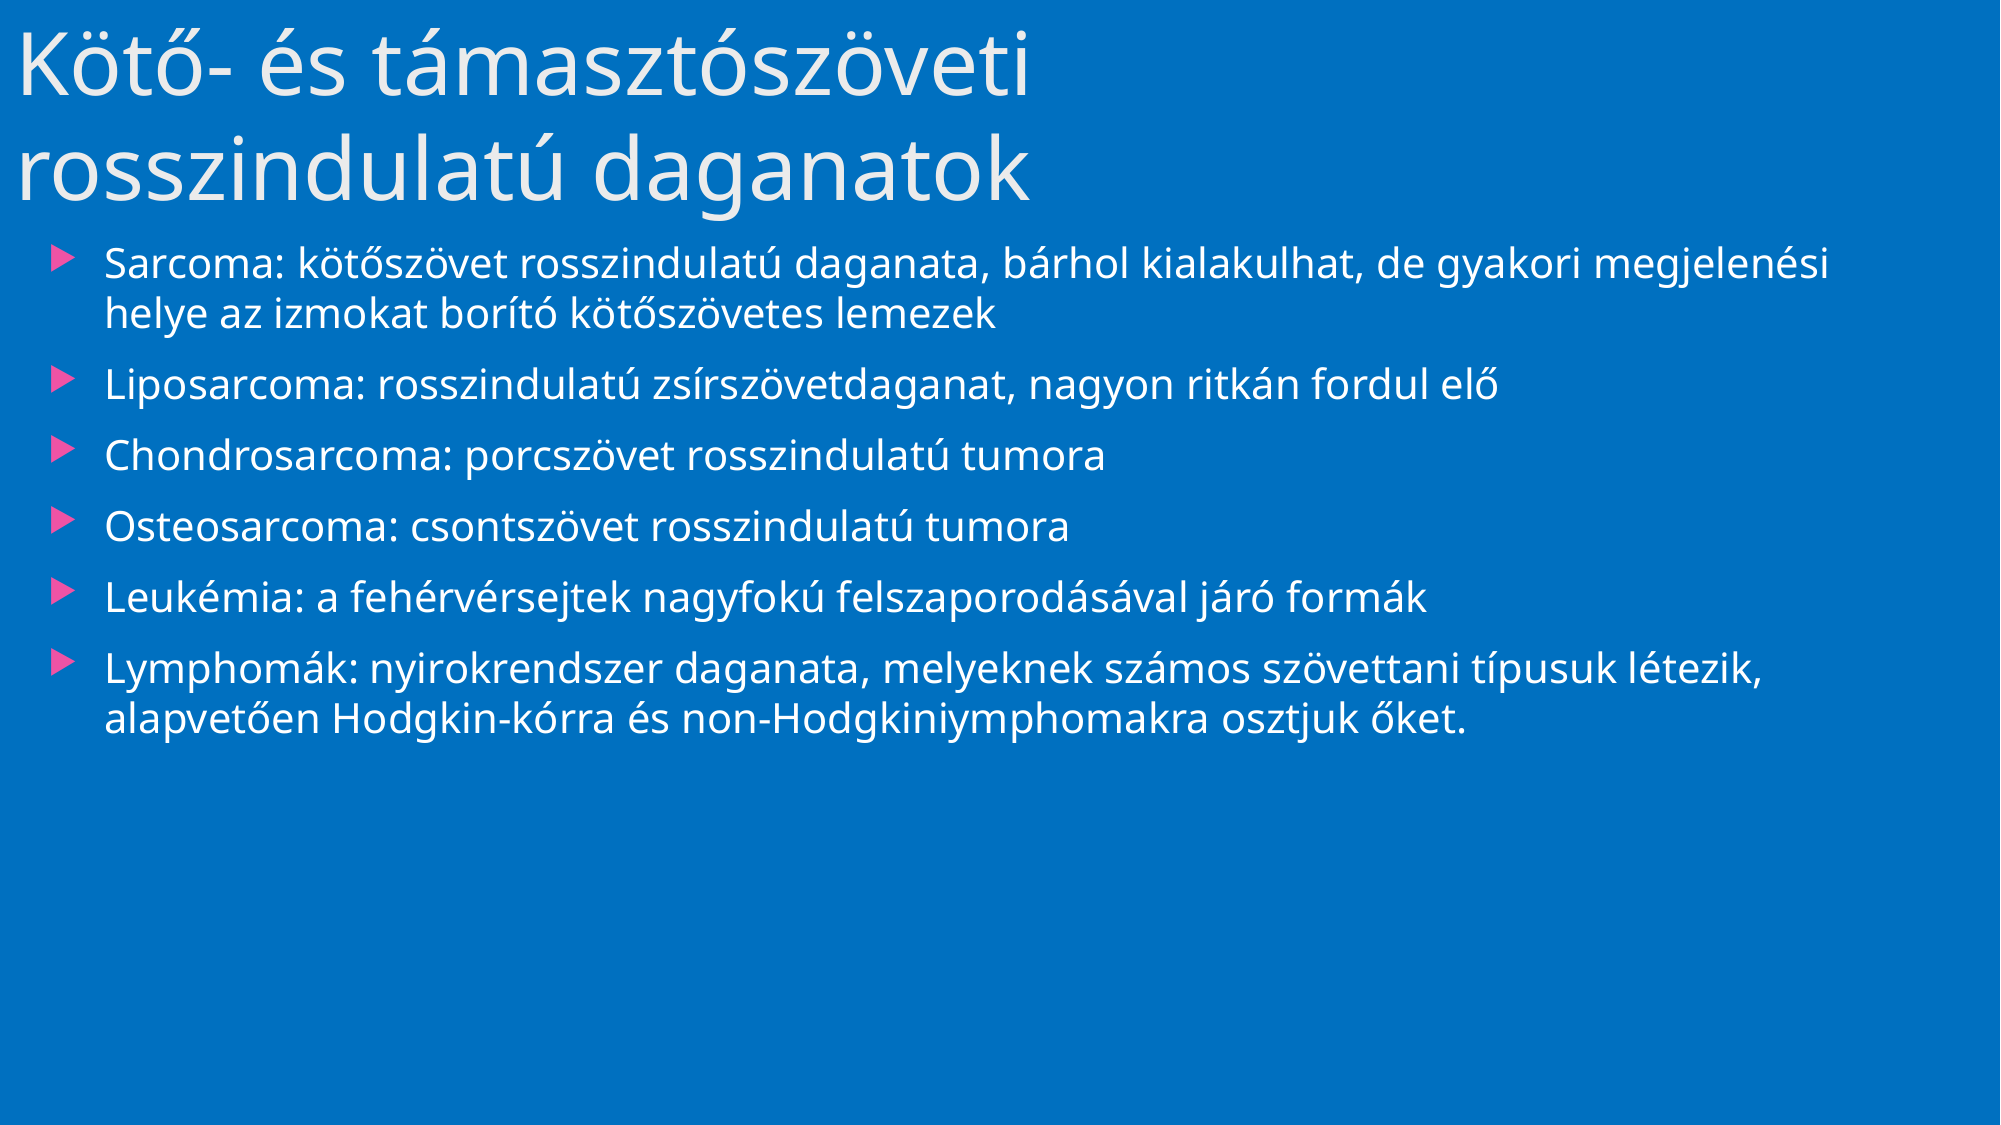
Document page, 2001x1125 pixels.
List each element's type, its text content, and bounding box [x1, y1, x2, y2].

title Kötő- és támasztószöveti rosszindulatú daganatok [0, 0, 1543, 230]
list Sarcoma: kötőszövet rosszindulatú daganata, bárhol kialakulhat, de gyakori megjelenési helye az izmokat borító kötőszövetes lemezek Liposarcoma: rosszindulatú zsírszövetdaganat, nagyon ritkán fordul elő Chondrosarcoma: porcszövet rosszindulatú tumora Osteosarcoma: csontszövet rosszindulatú tumora Leukémia: a fehérvérsejtek nagyfokú felszaporodásával járó formák Lymphomák: nyirokrendszer daganata, melyeknek számos szövettani típusuk létezik, alapvetően Hodgkin-kórra és non-Hodgkiniymphomakra osztjuk őket. [33, 229, 1953, 1103]
